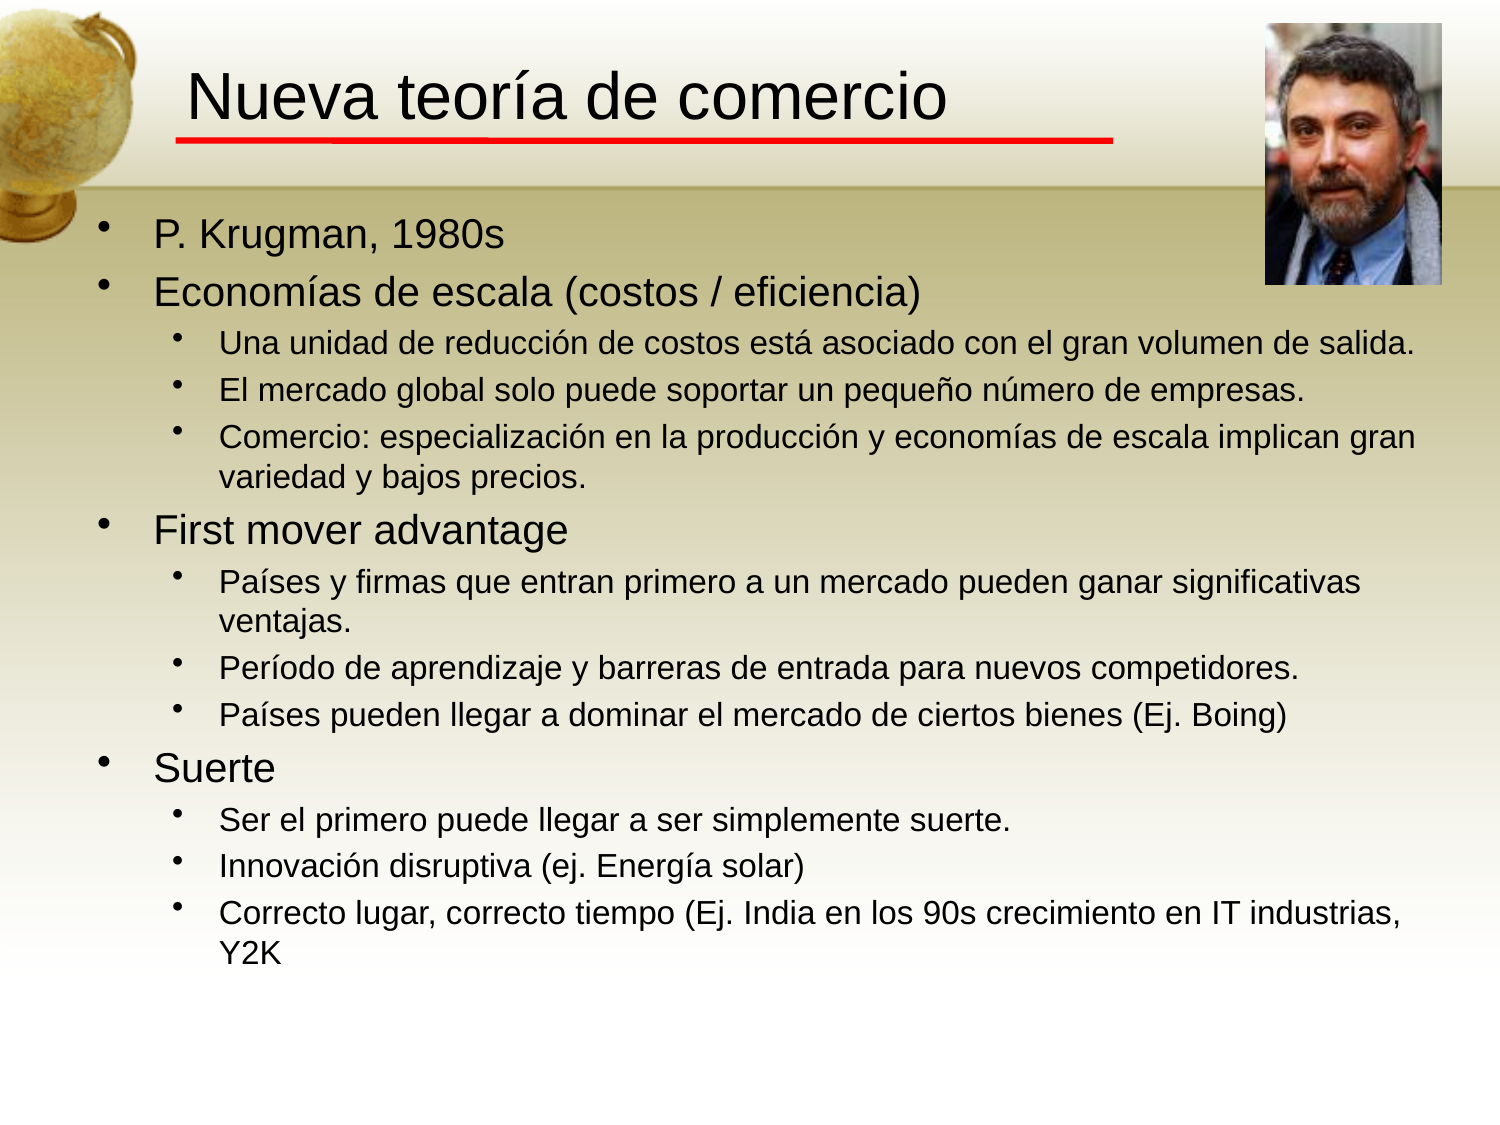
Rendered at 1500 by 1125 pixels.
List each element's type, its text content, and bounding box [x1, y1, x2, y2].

title Nueva teoría de comercio [170, 36, 1260, 141]
list P. Krugman, 1980s Economías de escala (costos / eficiencia) Una unidad de reducción de costos está asociado con el gran volumen de salida. El mercado global solo puede soportar un pequeño número de empresas. Comercio: especialización en la producción y economías de escala implican gran variedad y bajos precios. First mover advantage Países y firmas que entran primero a un mercado pueden ganar significativas ventajas. Período de aprendizaje y barreras de entrada para nuevos competidores. Países pueden llegar a dominar el mercado de ciertos bienes (Ej. Boing) Suerte Ser el primero puede llegar a ser simplemente suerte. Innovación disruptiva (ej. Energía solar) Correcto lugar, correcto tiempo (Ej. India en los 90s crecimiento en IT industrias, Y2K [81, 198, 1477, 1020]
picture [0, 0, 1500, 1125]
